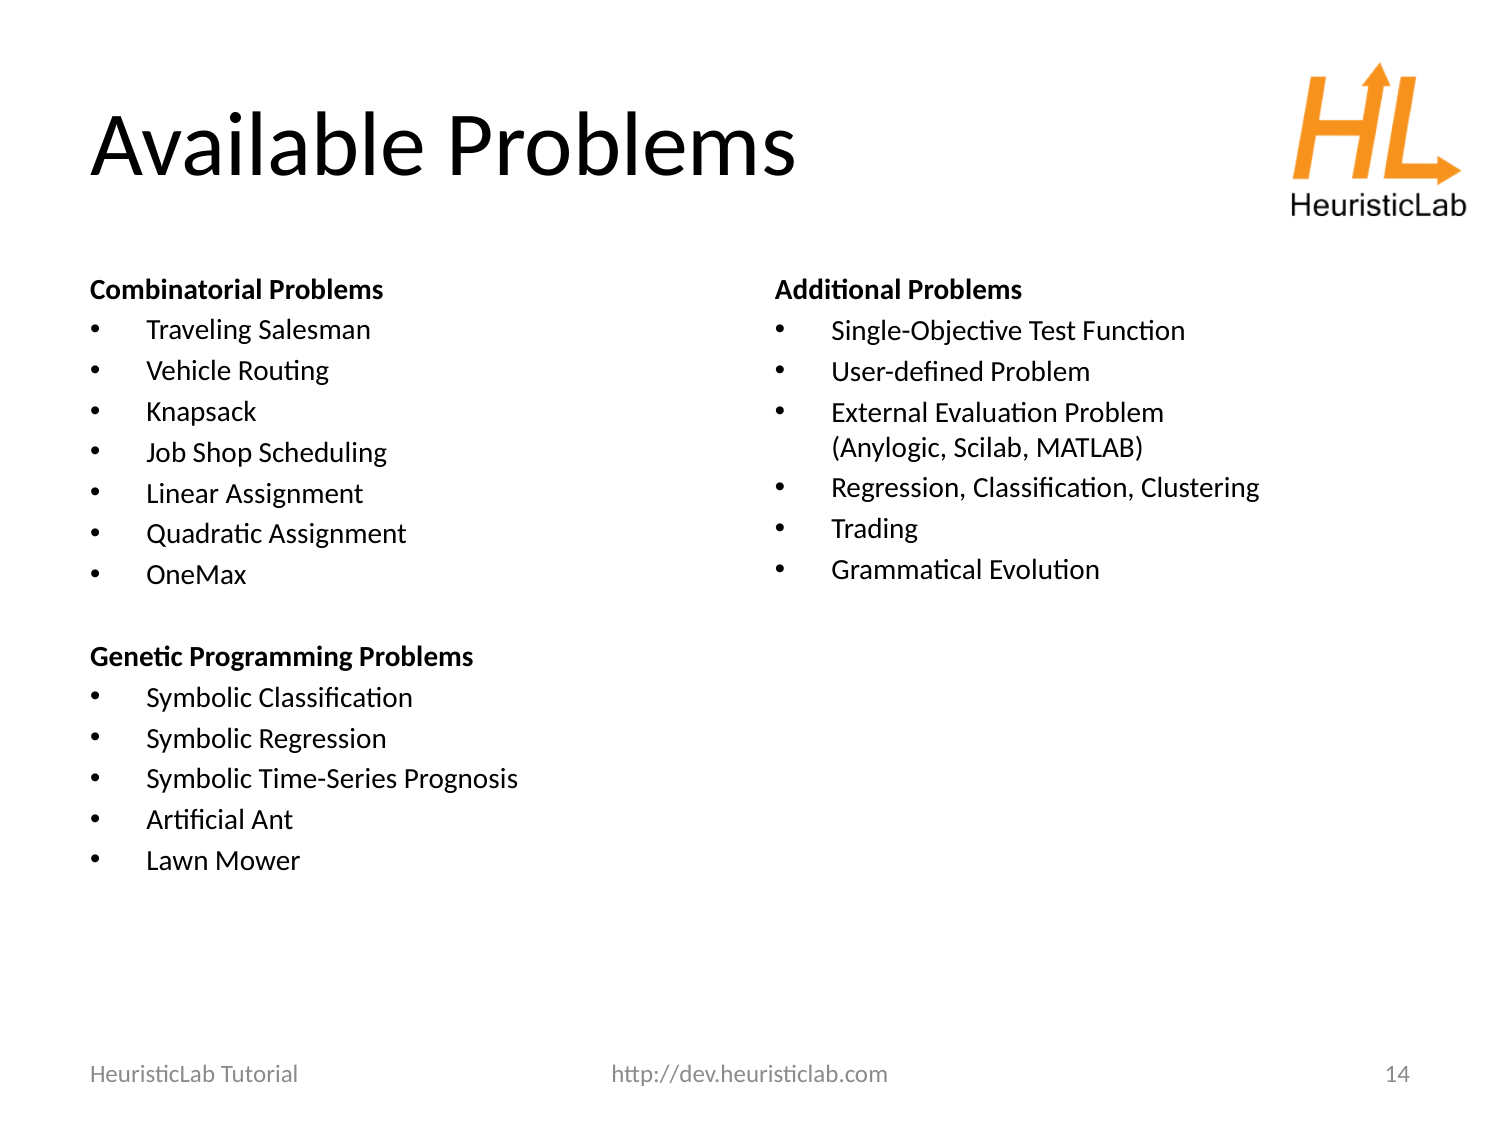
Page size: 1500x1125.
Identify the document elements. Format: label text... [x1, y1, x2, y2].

list Additional Problems Single-Objective Test Function User-defined Problem External Evaluation Problem (Anylogic, Scilab, MATLAB) Regression, Classification, Clustering Trading Grammatical Evolution [759, 262, 1423, 1005]
list Combinatorial Problems Traveling Salesman Vehicle Routing Knapsack Job Shop Scheduling Linear Assignment Quadratic Assignment OneMax Genetic Programming Problems Symbolic Classification Symbolic Regression Symbolic Time-Series Prognosis Artificial Ant Lawn Mower [75, 262, 738, 1005]
title Available Problems [75, 45, 1282, 233]
footer http://dev.heuristiclab.com [512, 1042, 988, 1103]
slide_number 14 [1074, 1042, 1425, 1103]
slide_number HeuristicLab Tutorial [75, 1042, 425, 1103]
picture [1281, 27, 1474, 244]
